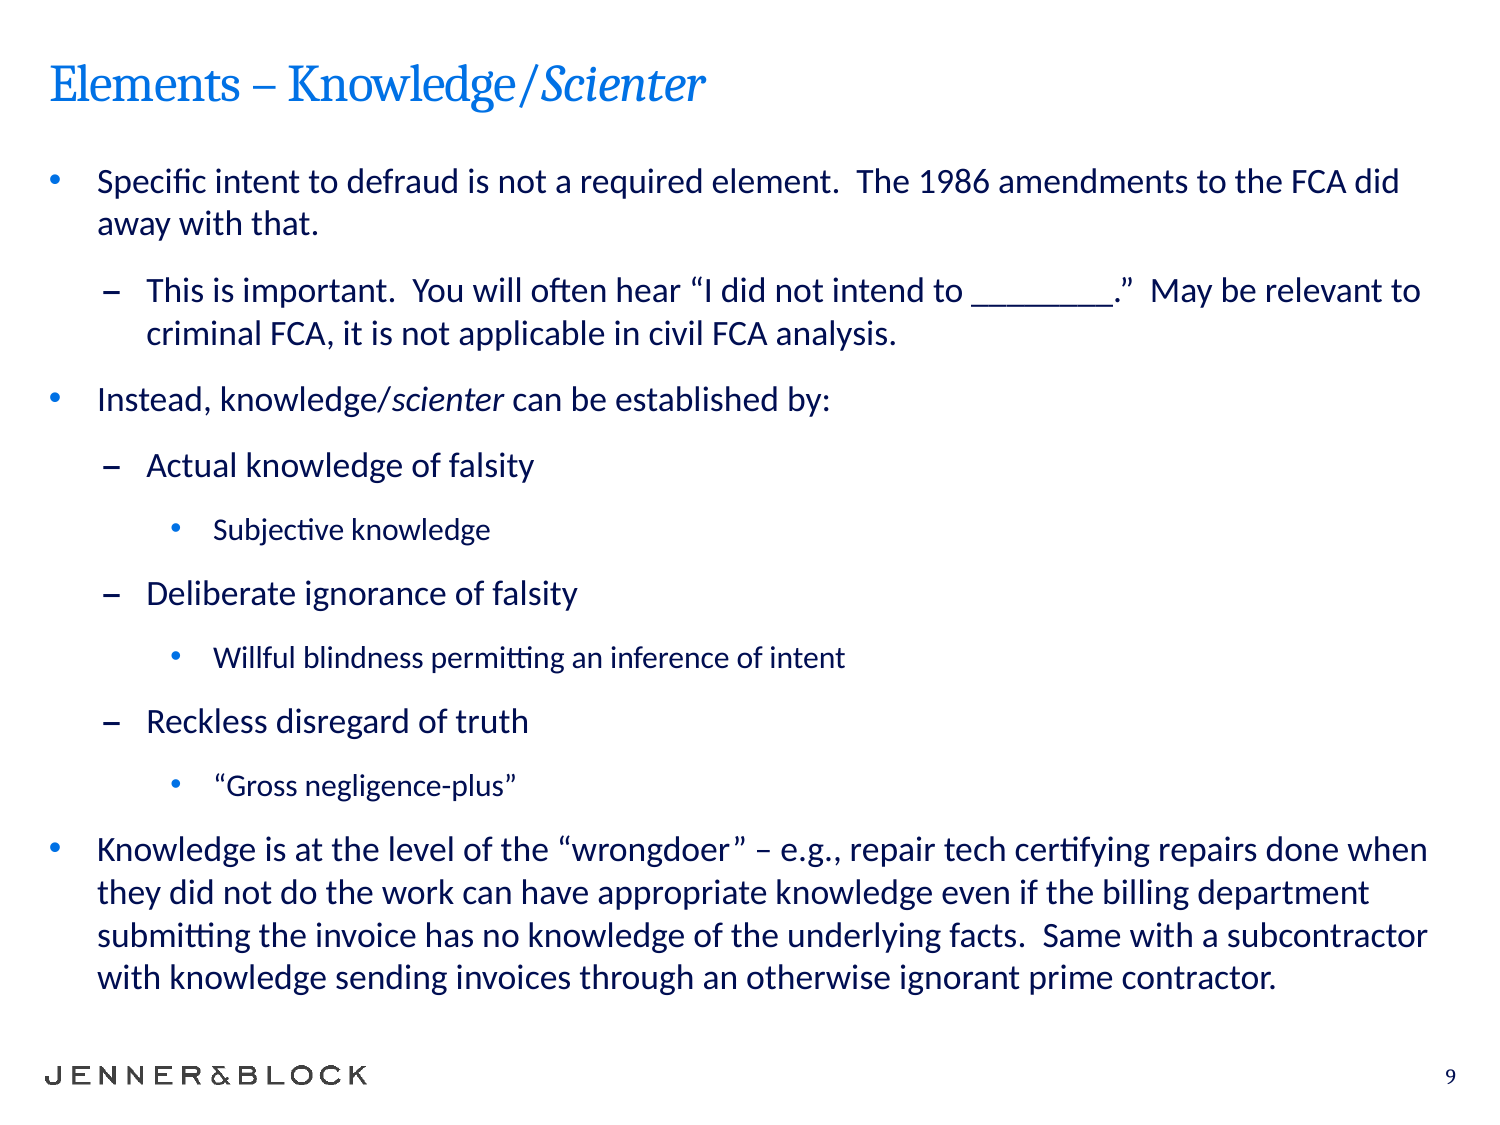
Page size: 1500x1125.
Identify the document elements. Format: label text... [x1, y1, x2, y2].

list Specific intent to defraud is not a required element. The 1986 amendments to the FCA did away with that. This is important. You will often hear “I did not intend to ________.” May be relevant to criminal FCA, it is not applicable in civil FCA analysis. Instead, knowledge/scienter can be established by: Actual knowledge of falsity Subjective knowledge Deliberate ignorance of falsity Willful blindness permitting an inference of intent Reckless disregard of truth “Gross negligence-plus” Knowledge is at the level of the “wrongdoer” – e.g., repair tech certifying repairs done when they did not do the work can have appropriate knowledge even if the billing department submitting the invoice has no knowledge of the underlying facts. Same with a subcontractor with knowledge sending invoices through an otherwise ignorant prime contractor. [48, 149, 1450, 1025]
title Elements – Knowledge/Scienter [49, 40, 1450, 120]
